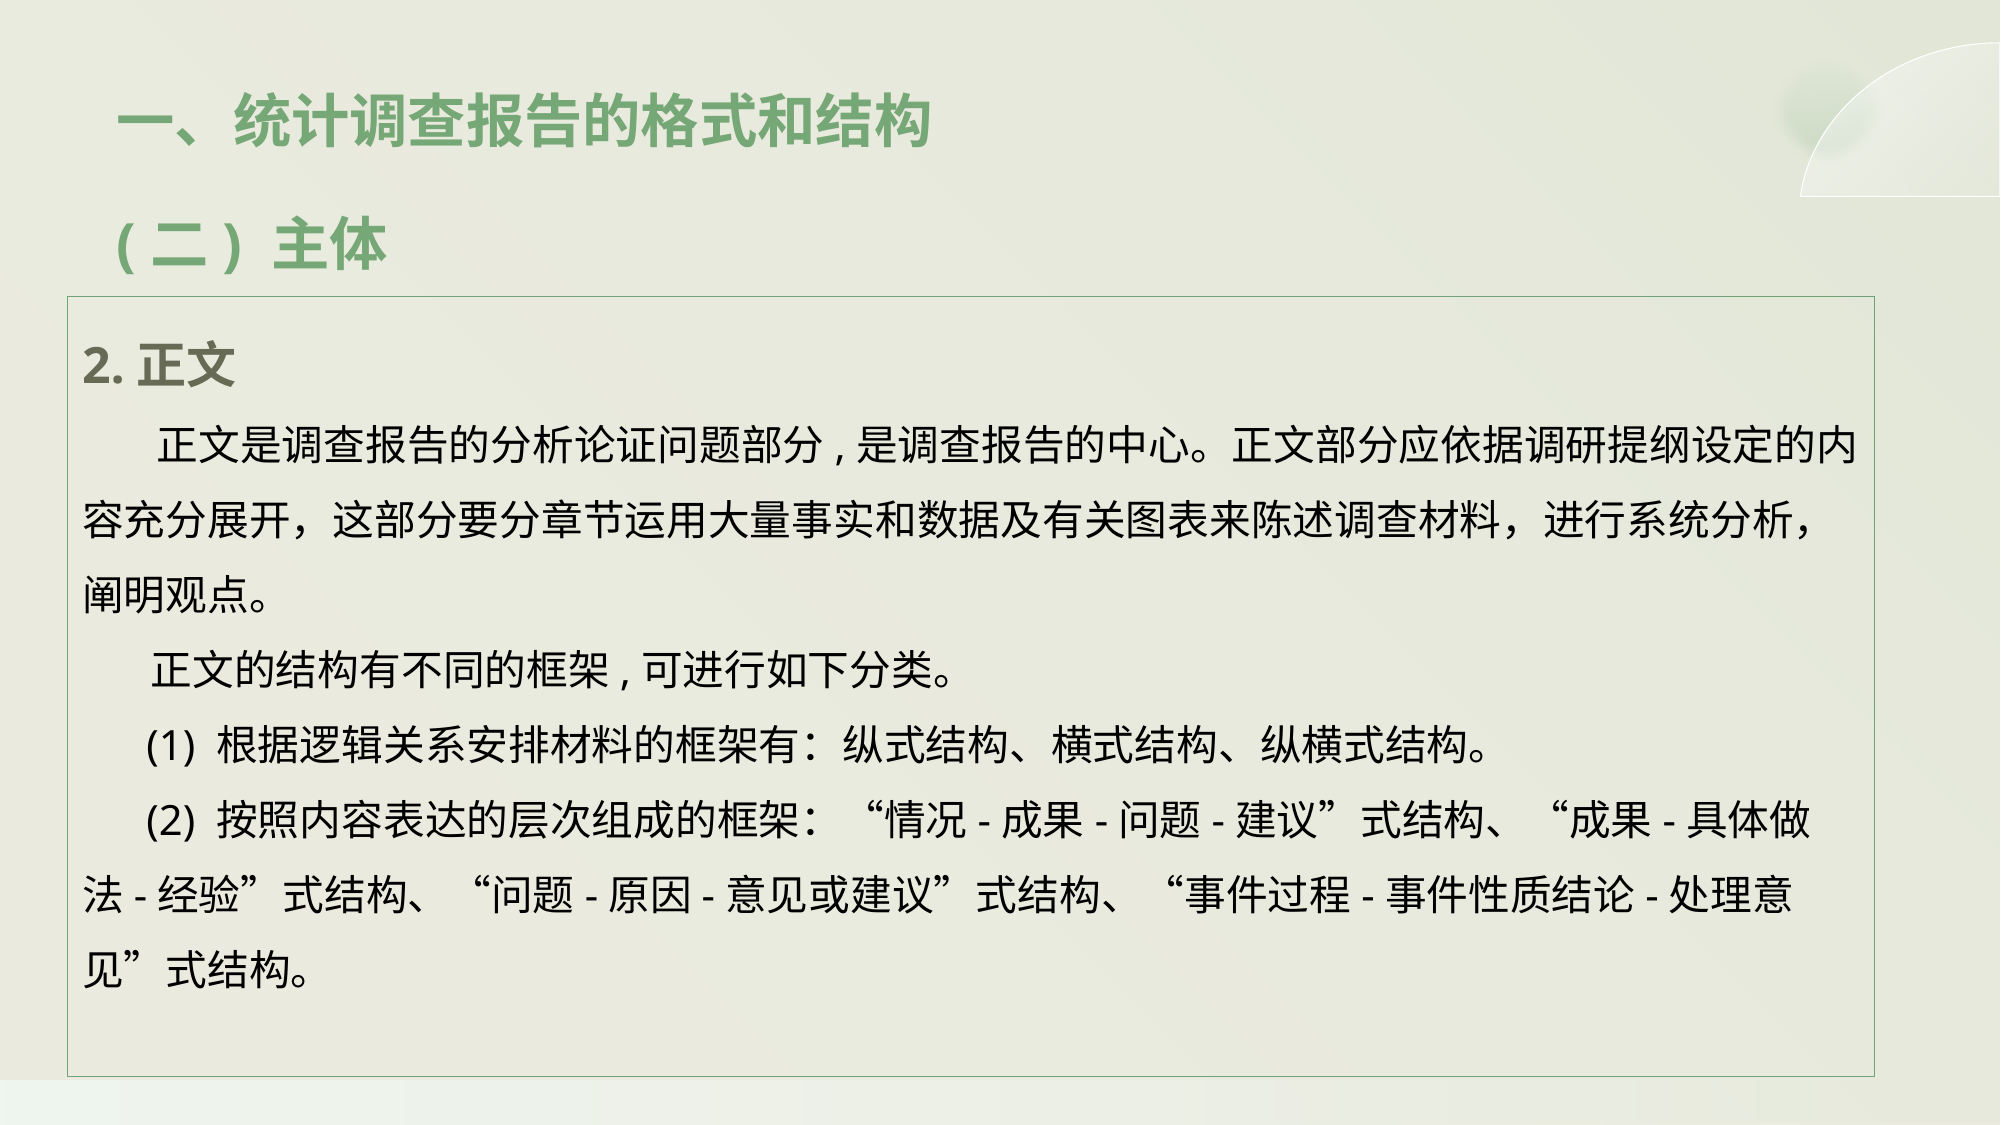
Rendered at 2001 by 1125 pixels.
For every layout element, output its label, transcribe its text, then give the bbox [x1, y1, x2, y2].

text_box (二) 主体 [101, 165, 1103, 285]
text_box 2.正文 正文是调查报告的分析论证问题部分,是调查报告的中心。正文部分应依据调研提纲设定的内容充分展开，这部分要分章节运用大量事实和数据及有关图表来陈述调查材料，进行系统分析，阐明观点。 正文的结构有不同的框架,可进行如下分类。 (1) 根据逻辑关系安排材料的框架有：纵式结构、横式结构、纵横式结构。 (2) 按照内容表达的层次组成的框架：“情况-成果-问题-建议”式结构、“成果-具体做法-经验”式结构、“问题-原因-意见或建议”式结构、“事件过程-事件性质结论-处理意见”式结构。 [67, 296, 1875, 1077]
text_box 一、统计调查报告的格式和结构 [101, 48, 1032, 165]
